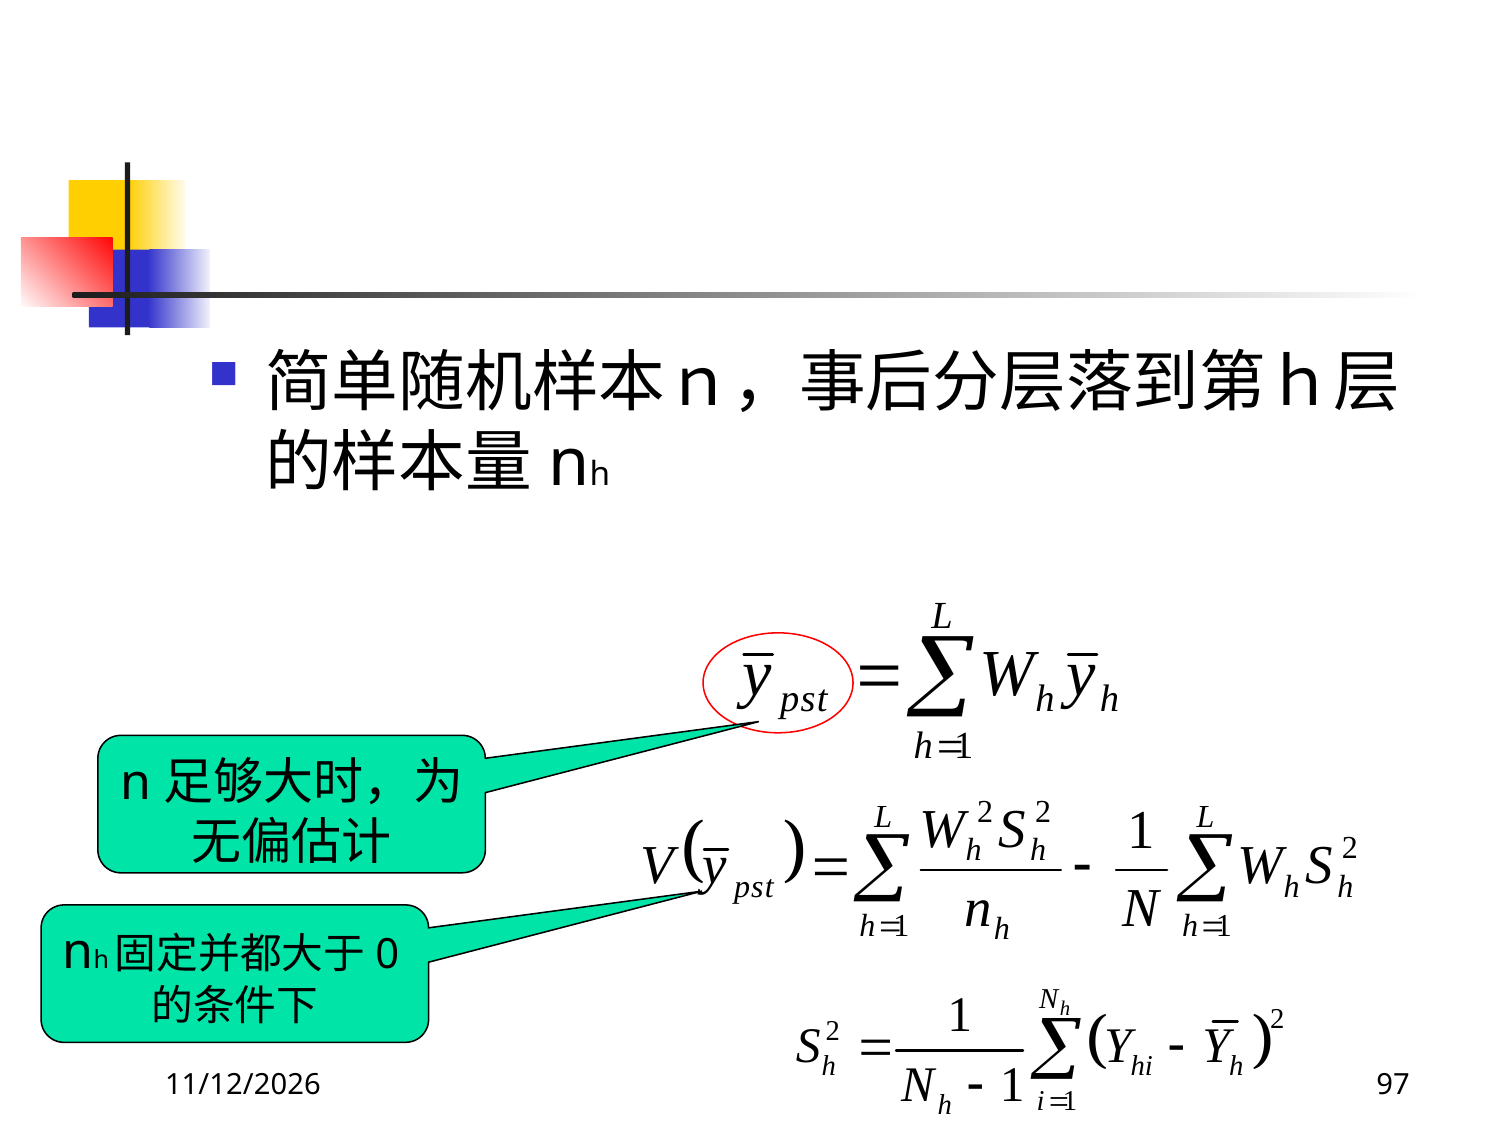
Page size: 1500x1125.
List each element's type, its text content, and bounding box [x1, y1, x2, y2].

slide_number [149, 1037, 463, 1113]
text_box [703, 650, 721, 716]
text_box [637, 787, 1376, 953]
slide_number 97 [1304, 1037, 1426, 1113]
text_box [787, 975, 1301, 1125]
list 简单随机样本ｎ，事后分层落到第ｈ层的样本量nh [193, 330, 1470, 1007]
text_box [726, 585, 1140, 772]
text_box n足够大时，为无偏估计 [97, 726, 721, 873]
text_box nh固定并都大于0的条件下 [41, 900, 632, 1043]
